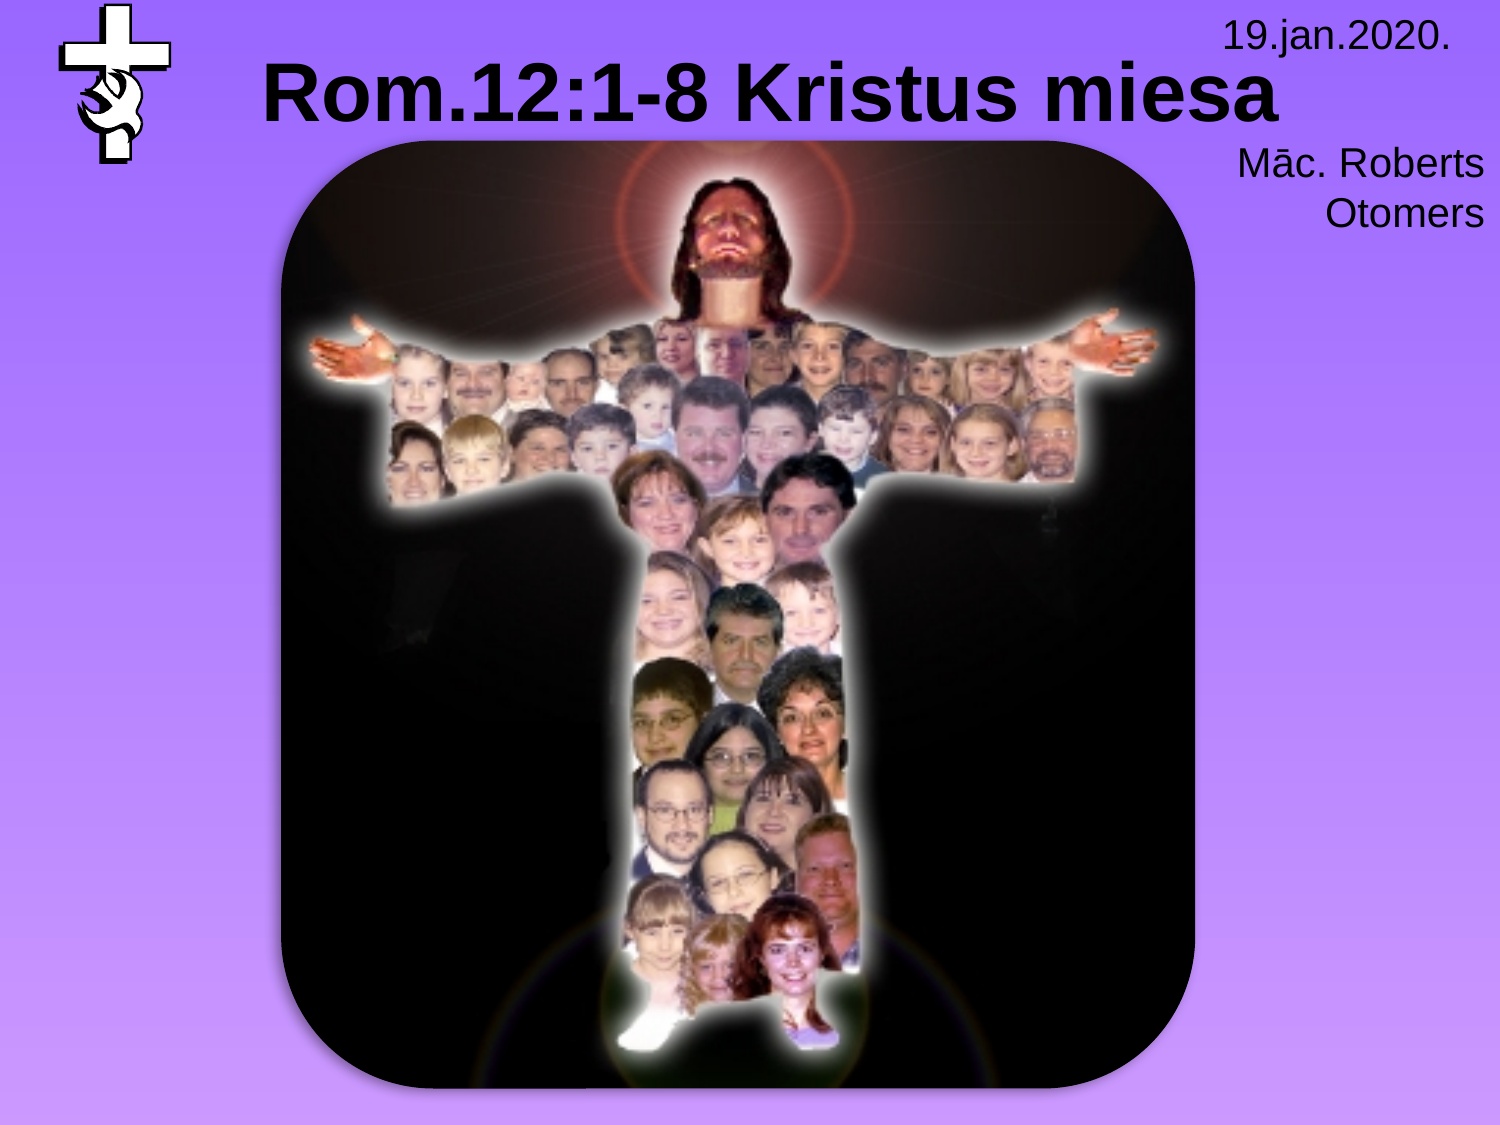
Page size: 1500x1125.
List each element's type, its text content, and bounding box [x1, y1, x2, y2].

text_box Māc. Roberts Otomers [1207, 128, 1500, 244]
picture [58, 3, 172, 165]
title Rom.12:1-8 Kristus miesa [100, 0, 1442, 177]
text_box 19.jan.2020. [1207, 0, 1500, 65]
picture [280, 140, 1196, 1089]
